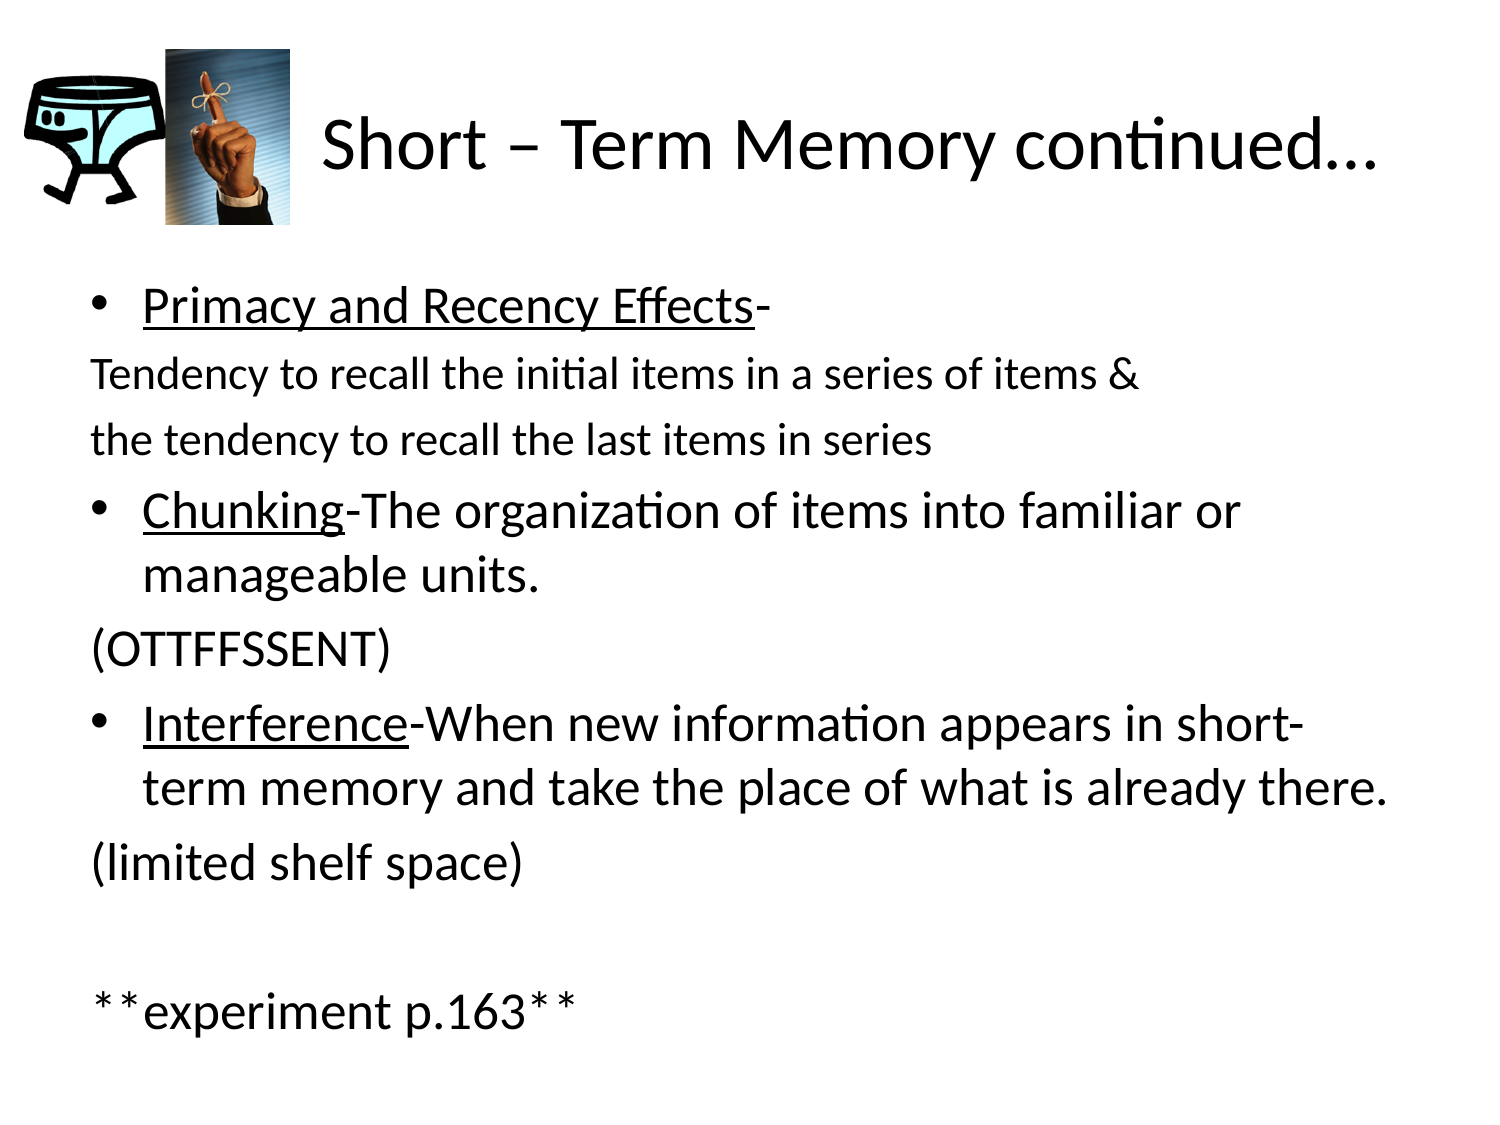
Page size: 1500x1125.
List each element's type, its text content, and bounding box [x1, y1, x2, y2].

title Short – Term Memory continued… [275, 45, 1425, 233]
picture [24, 49, 290, 225]
list Primacy and Recency Effects- Tendency to recall the initial items in a series of items & the tendency to recall the last items in series Chunking-The organization of items into familiar or manageable units. (OTTFFSSENT) Interference-When new information appears in short-term memory and take the place of what is already there. (limited shelf space) **experiment p.163** [75, 262, 1425, 1063]
